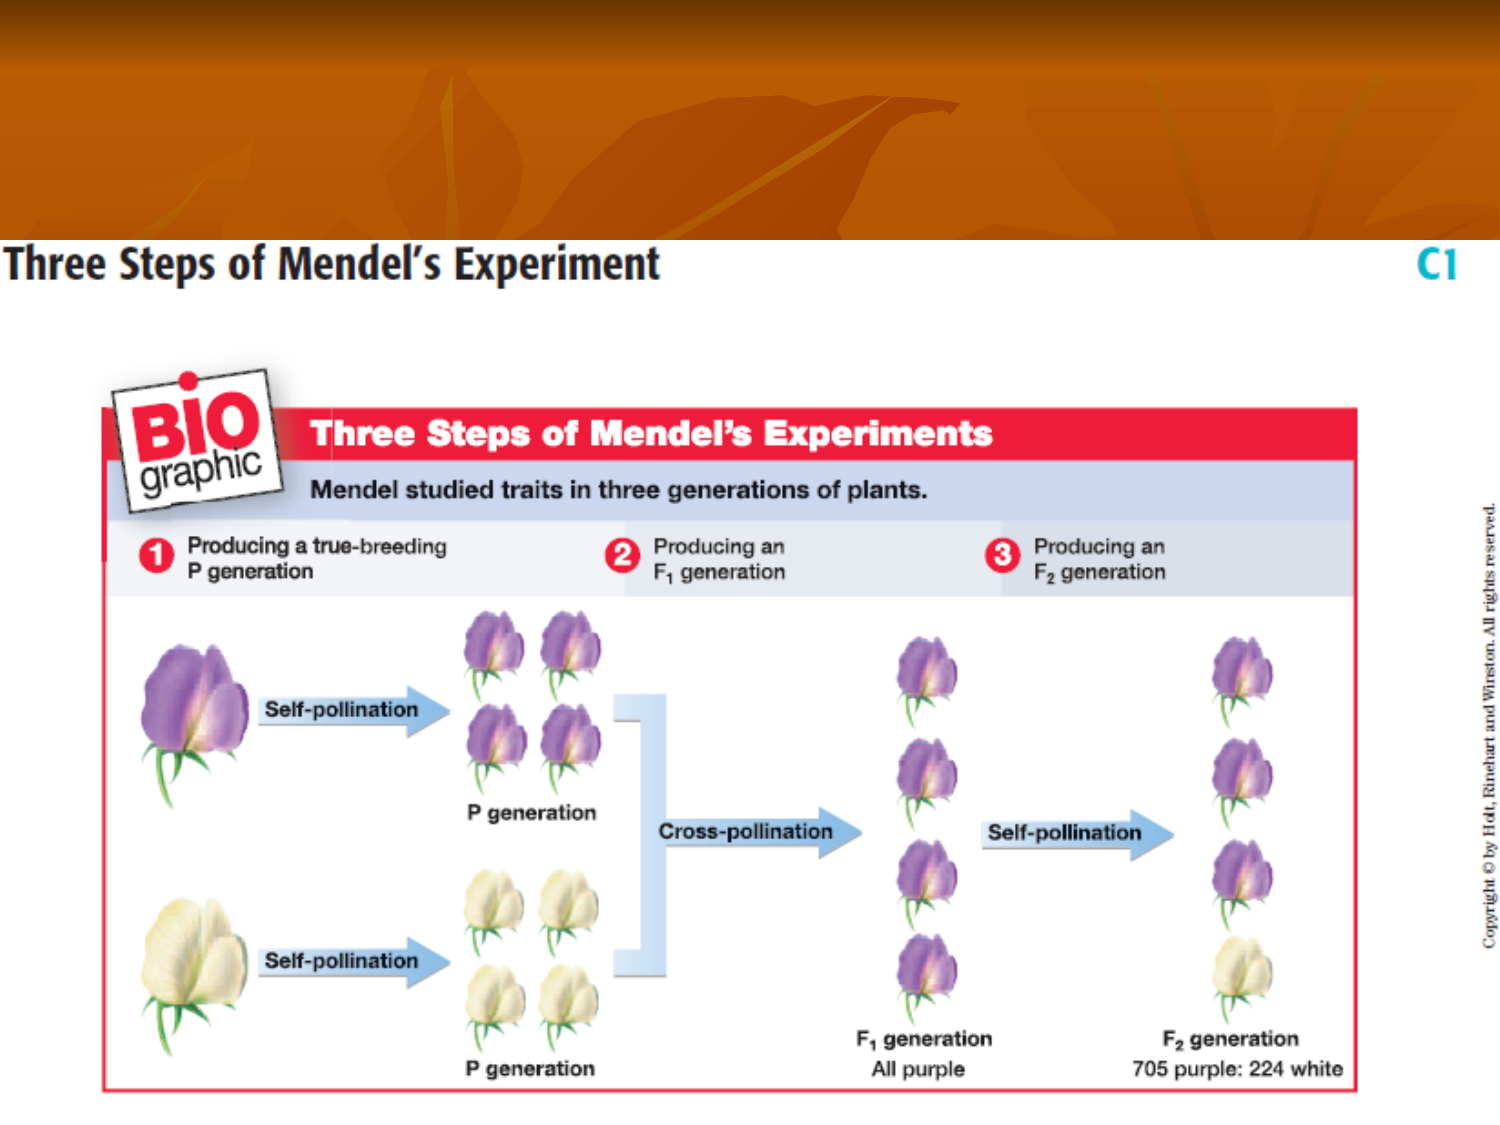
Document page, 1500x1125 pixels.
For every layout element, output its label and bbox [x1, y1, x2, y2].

picture [0, 240, 1500, 1125]
